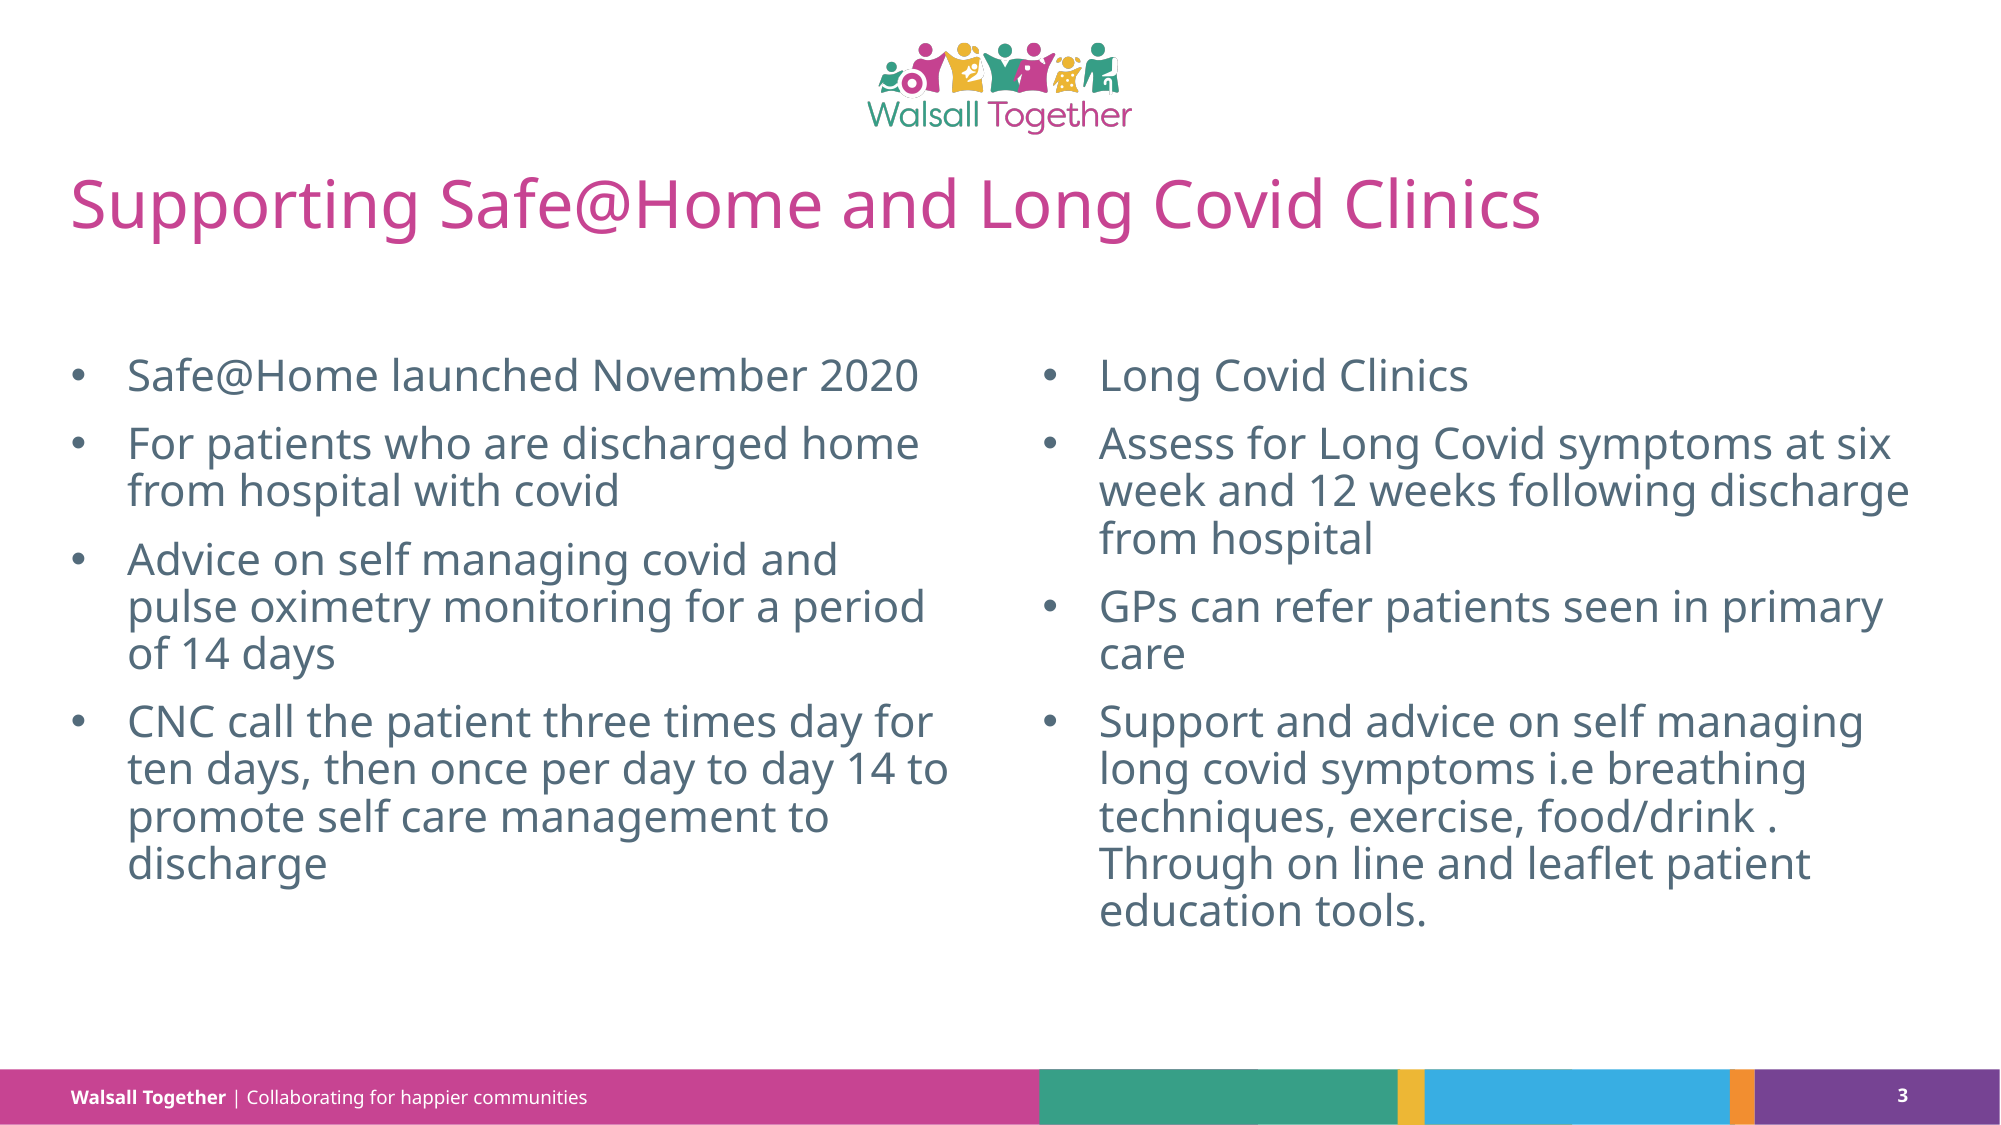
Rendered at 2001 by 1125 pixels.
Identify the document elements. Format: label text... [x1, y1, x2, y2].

title Supporting Safe@Home and Long Covid Clinics [70, 170, 1929, 318]
slide_number 3 [1877, 1068, 1929, 1125]
footer Walsall Together | Collaborating for happier communities [70, 1069, 1851, 1124]
list Long Covid Clinics Assess for Long Covid symptoms at six week and 12 weeks following discharge from hospital GPs can refer patients seen in primary care Support and advice on self managing long covid symptoms i.e breathing techniques, exercise, food/drink . Through on line and leaflet patient education tools. [1042, 353, 1929, 1034]
picture [865, 40, 1135, 137]
list Safe@Home launched November 2020 For patients who are discharged home from hospital with covid Advice on self managing covid and pulse oximetry monitoring for a period of 14 days CNC call the patient three times day for ten days, then once per day to day 14 to promote self care management to discharge [70, 353, 957, 1034]
